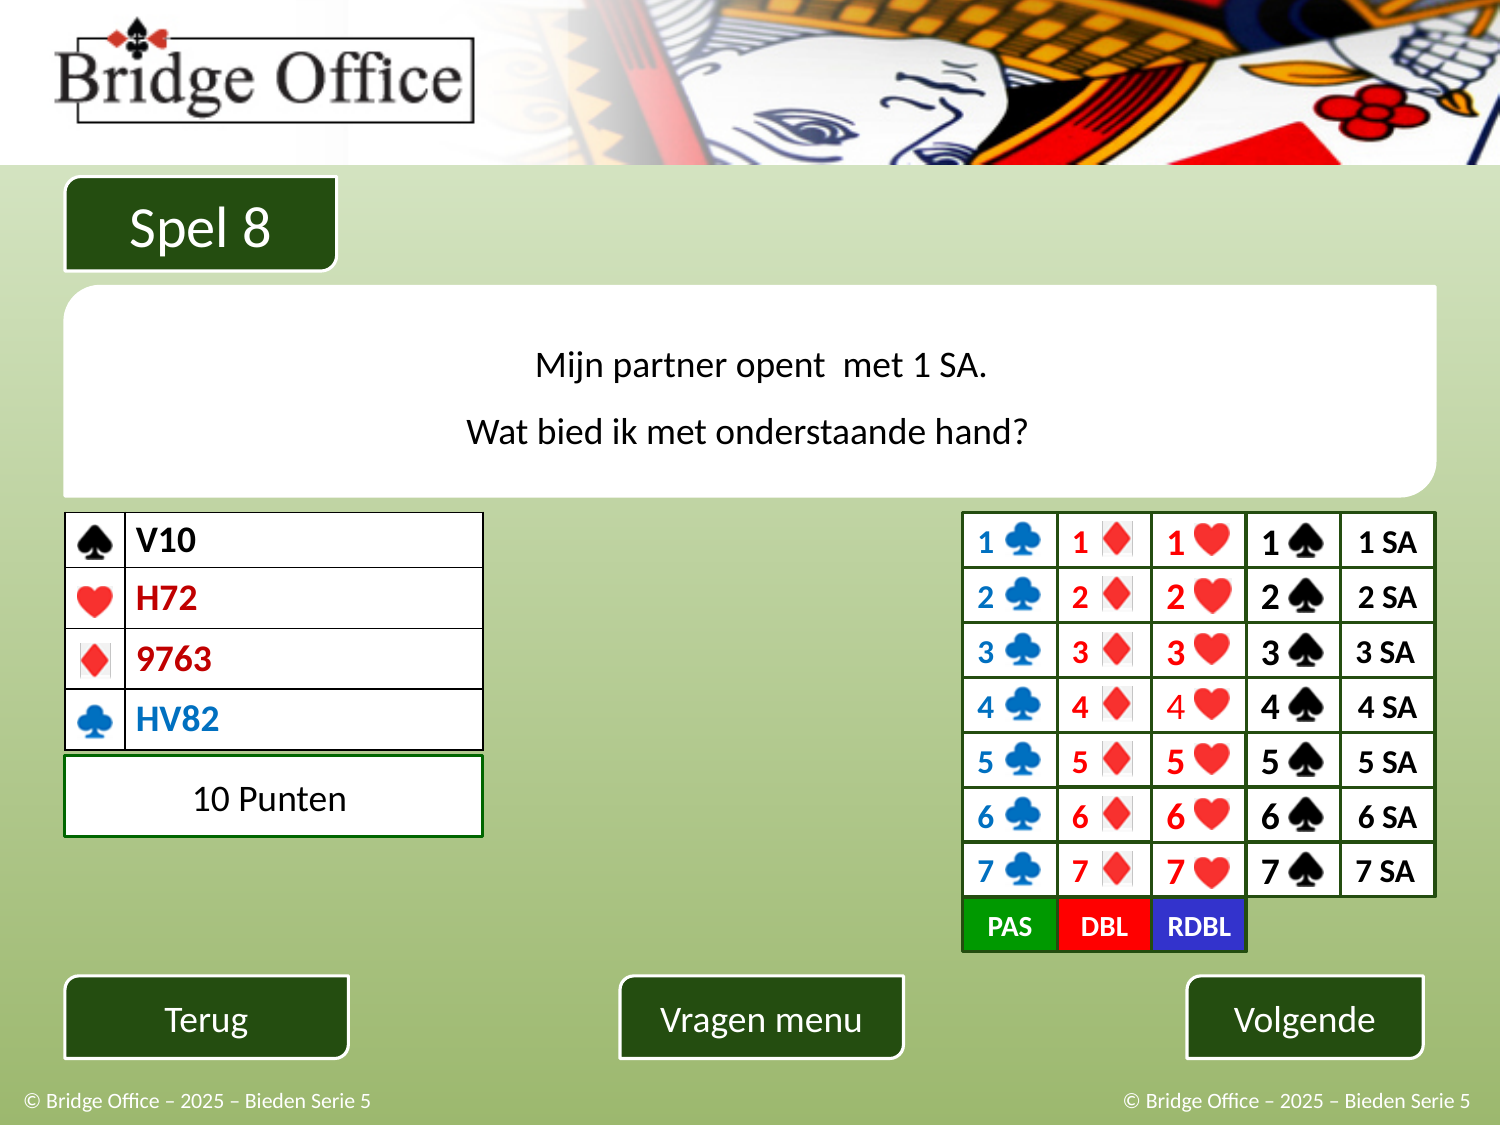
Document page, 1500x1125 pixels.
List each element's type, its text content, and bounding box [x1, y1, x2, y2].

text_box 2 SA [1339, 569, 1437, 621]
picture [1193, 578, 1232, 614]
picture [1099, 741, 1135, 778]
text_box Vragen menu [618, 974, 906, 1061]
table_cell H72 [126, 568, 482, 628]
picture [1288, 741, 1324, 778]
picture [77, 703, 114, 740]
picture [1288, 521, 1325, 558]
text_box 4 [1150, 676, 1245, 734]
table_header V10 [126, 513, 482, 567]
picture [0, 0, 1500, 166]
text_box 7 [1056, 841, 1150, 898]
picture [1004, 576, 1041, 613]
picture [1099, 631, 1135, 668]
text_box 6 [1056, 786, 1150, 841]
text_box PAS [961, 896, 1059, 953]
text_box 2 [1245, 569, 1339, 621]
picture [1193, 798, 1230, 830]
picture [1004, 851, 1041, 887]
text_box RDBL [1153, 898, 1248, 953]
text_box 1 SA [1342, 511, 1437, 569]
picture [1004, 686, 1041, 723]
text_box 4 [961, 676, 1059, 734]
picture [1193, 523, 1230, 556]
text_box 1 [1153, 511, 1245, 569]
text_box 6 [1245, 786, 1339, 841]
text_box 3 [961, 621, 1056, 676]
picture [1194, 633, 1230, 666]
picture [1099, 686, 1135, 723]
text_box Mijn partner opent met 1 SA. [508, 332, 1015, 393]
picture [1288, 686, 1324, 723]
text_box 1 [1245, 511, 1342, 569]
picture [1099, 796, 1135, 833]
text_box Volgende [1185, 974, 1425, 1061]
picture [1193, 857, 1230, 890]
text_box 6 [1150, 786, 1245, 841]
picture [1288, 631, 1324, 668]
picture [1099, 576, 1135, 613]
text_box 3 [1245, 621, 1339, 676]
picture [1004, 521, 1041, 558]
text_box 5 [1153, 734, 1248, 786]
table_cell [66, 690, 124, 749]
table_cell [66, 568, 124, 628]
picture [1288, 851, 1324, 887]
text_box 10 Punten [63, 754, 484, 838]
text_box 1 [1059, 511, 1153, 569]
text_box DBL [1059, 898, 1153, 953]
picture [1288, 796, 1324, 832]
text_box 5 [1059, 734, 1153, 786]
picture [77, 524, 114, 561]
text_box © Bridge Office – 2025 – Bieden Serie 5 [8, 1079, 393, 1121]
text_box 1 [961, 511, 1059, 569]
picture [77, 585, 114, 618]
picture [1004, 796, 1041, 833]
text_box 2 [1153, 569, 1245, 621]
text_box 5 [1248, 734, 1339, 786]
text_box Spel 8 [63, 179, 339, 273]
text_box 4 [1245, 676, 1339, 734]
text_box 5 SA [1339, 734, 1437, 786]
table_cell 9763 [126, 629, 482, 688]
table_cell HV82 [126, 690, 482, 749]
picture [1004, 631, 1041, 668]
text_box © Bridge Office – 2025 – Bieden Serie 5 [1107, 1079, 1500, 1121]
text_box 7 [1150, 841, 1245, 898]
text_box 6 [961, 786, 1056, 841]
text_box [63, 284, 1437, 498]
text_box 6 SA [1339, 786, 1437, 844]
text_box 2 [1056, 569, 1153, 621]
text_box Wat bied ik met onderstaande hand? [451, 399, 1072, 460]
text_box 7 SA [1339, 844, 1437, 898]
picture [1099, 851, 1135, 887]
text_box 3 [1150, 621, 1245, 676]
text_box 7 [1245, 841, 1339, 898]
text_box 4 SA [1339, 676, 1437, 734]
text_box 3 [1056, 621, 1150, 676]
text_box 2 [961, 569, 1056, 621]
table_header [66, 513, 124, 567]
text_box 4 [1059, 676, 1150, 734]
text_box Terug [63, 974, 350, 1061]
text_box 5 [961, 734, 1059, 786]
picture [1193, 743, 1230, 776]
table_cell [66, 629, 124, 688]
picture [1193, 688, 1230, 721]
picture [1004, 741, 1041, 778]
text_box 7 [961, 841, 1056, 896]
picture [1288, 576, 1324, 613]
text_box 3 SA [1339, 621, 1437, 676]
picture [77, 643, 114, 679]
picture [1099, 521, 1135, 558]
